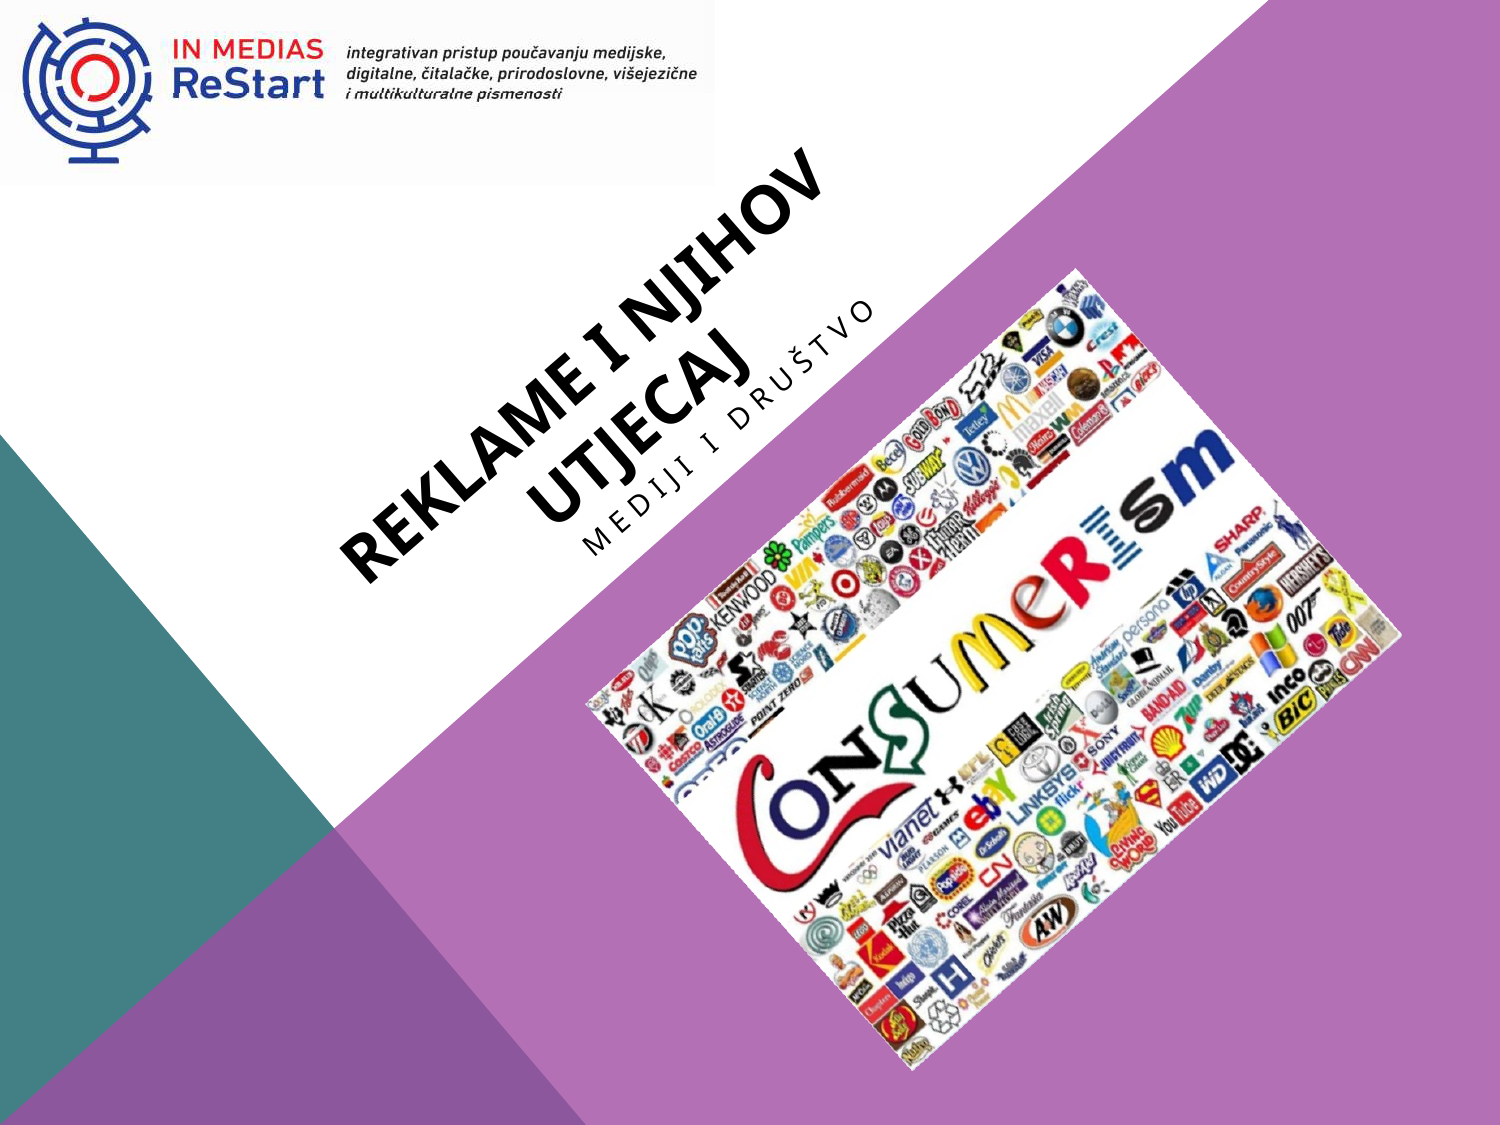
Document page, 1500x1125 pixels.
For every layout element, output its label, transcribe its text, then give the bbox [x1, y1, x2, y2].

subtitle MEDIJI I DRUŠTVO [312, 460, 659, 804]
picture [586, 269, 1402, 1070]
title ReKLAME I NJIHOV UTJECAJ [182, 4, 1012, 761]
picture [0, 0, 715, 187]
subtitle MEDIJI I DRUŠTVO [704, 61, 1154, 421]
